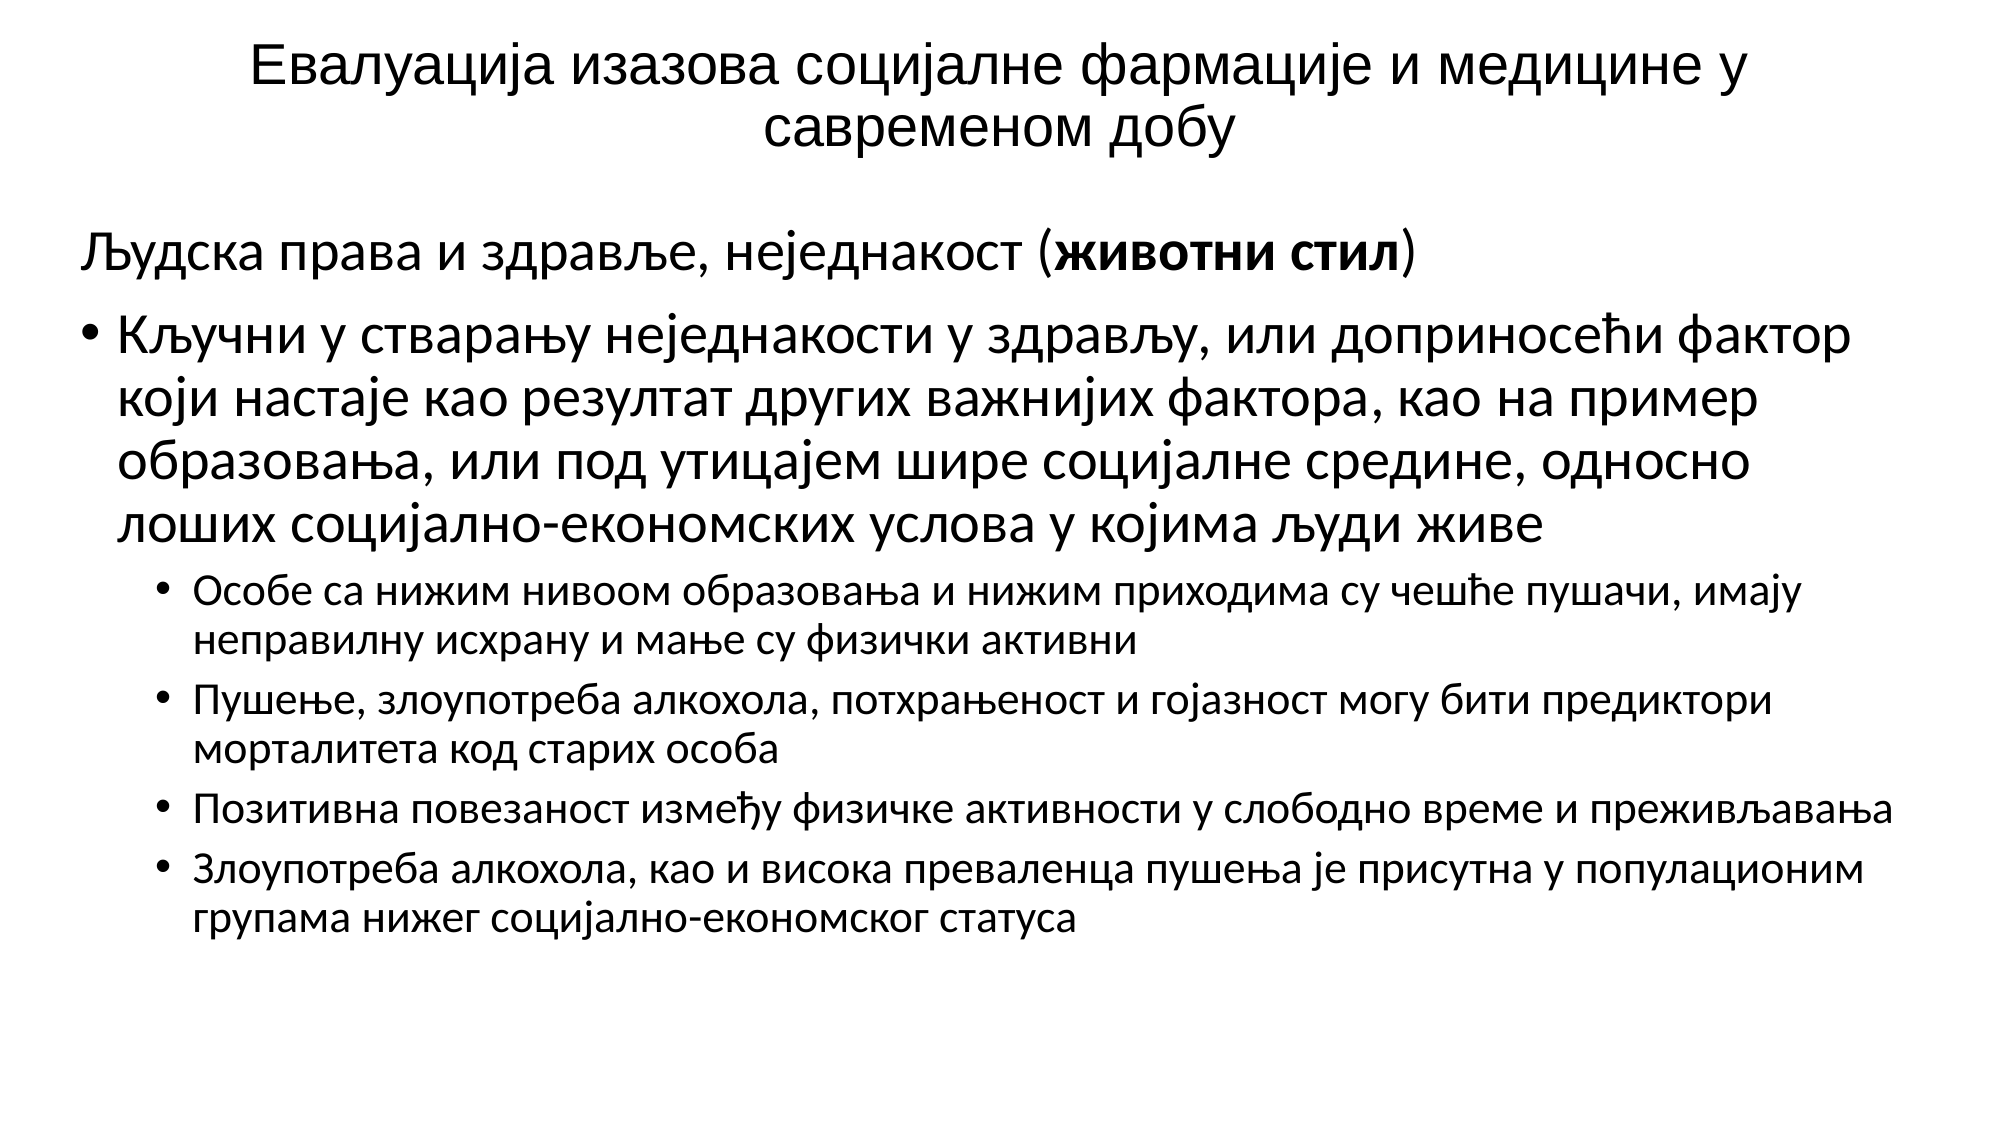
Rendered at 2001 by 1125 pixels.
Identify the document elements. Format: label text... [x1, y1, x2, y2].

list Људска права и здравље, неједнакост (животни стил) Кључни у стварању неједнакости у здрављу, или доприносећи фактор који настаје као резултат других важнијих фактора, као на пример образовања, или под утицајем шире социјалне средине, односно лоших социјално-економских услова у којима људи живе Особе са нижим нивоом образовања и нижим приходима су чешће пушачи, имају неправилну исхрану и мање су физички активни Пушење, злоупотреба алкохола, потхрањеност и гојазност могу бити предиктори морталитета код старих особа Позитивна повезаност између физичке активности у слободно време и преживљавања Злоупотреба алкохола, као и висока преваленца пушења је присутна у популационим групама нижег социјално-економског статуса [64, 212, 1941, 1057]
title Евалуација изазова социјалне фармације и медицине у савременом добу [137, 27, 1863, 167]
